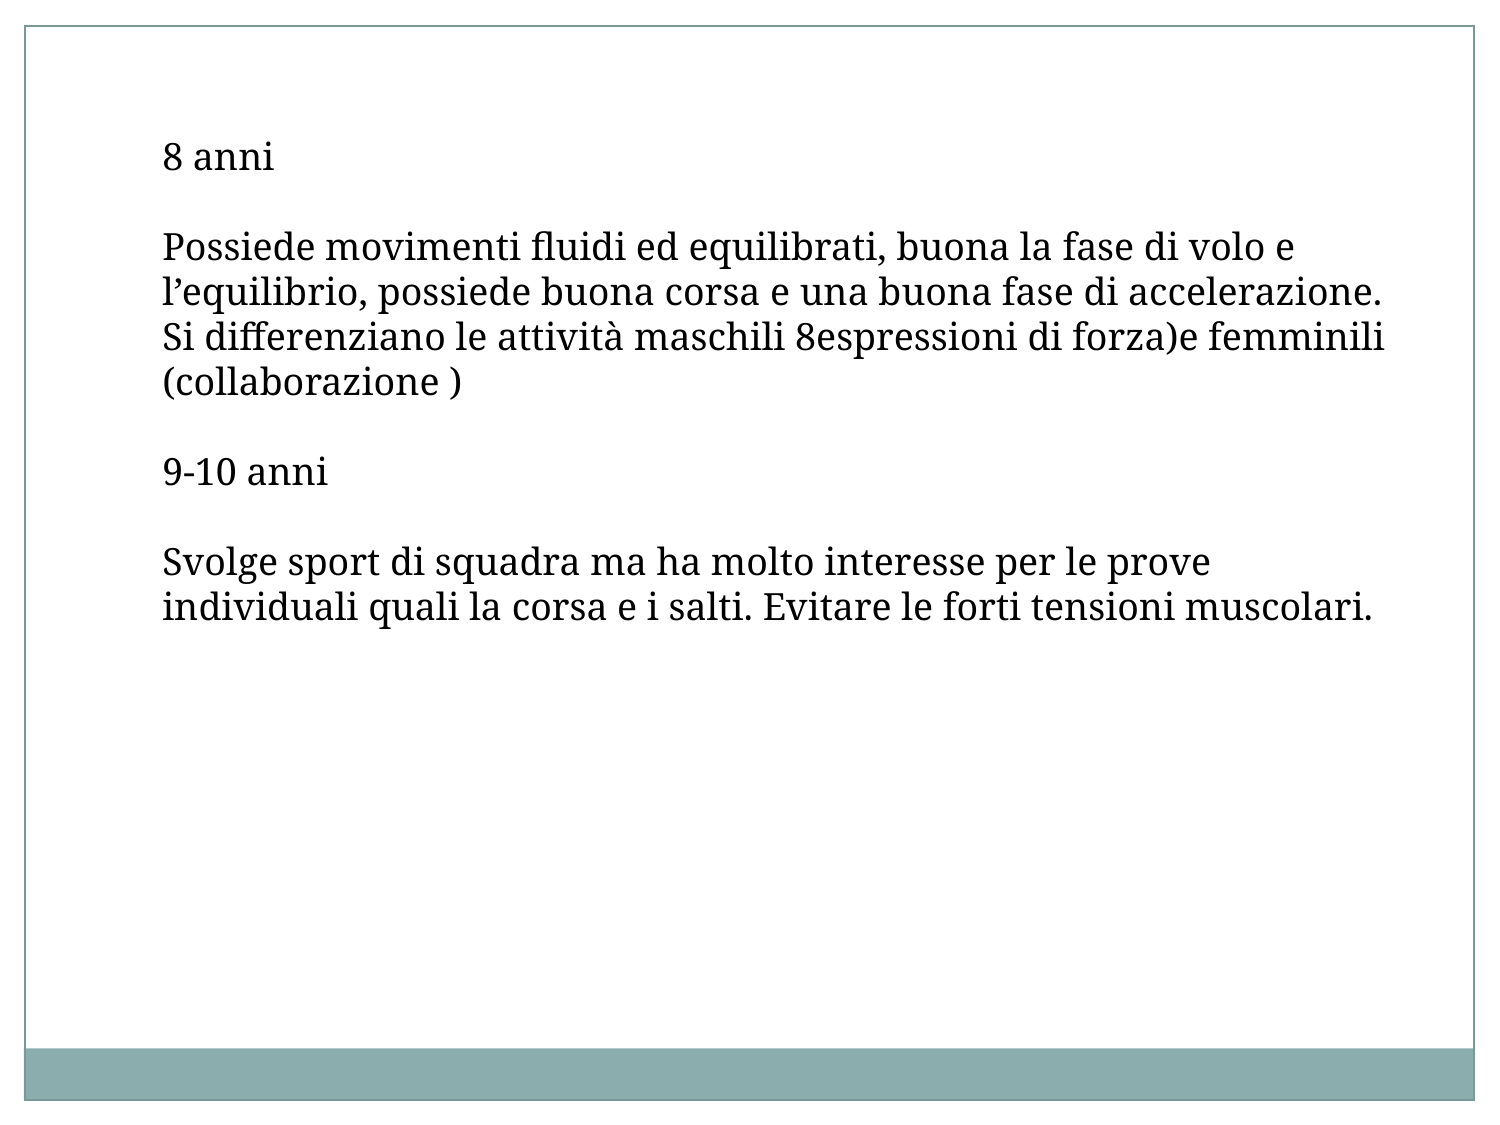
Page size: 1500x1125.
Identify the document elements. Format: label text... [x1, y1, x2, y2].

text_box 8 anni Possiede movimenti fluidi ed equilibrati, buona la fase di volo e l’equilibrio, possiede buona corsa e una buona fase di accelerazione. Si differenziano le attività maschili 8espressioni di forza)e femminili (collaborazione ) 9-10 anni Svolge sport di squadra ma ha molto interesse per le prove individuali quali la corsa e i salti. Evitare le forti tensioni muscolari. [147, 125, 1412, 636]
